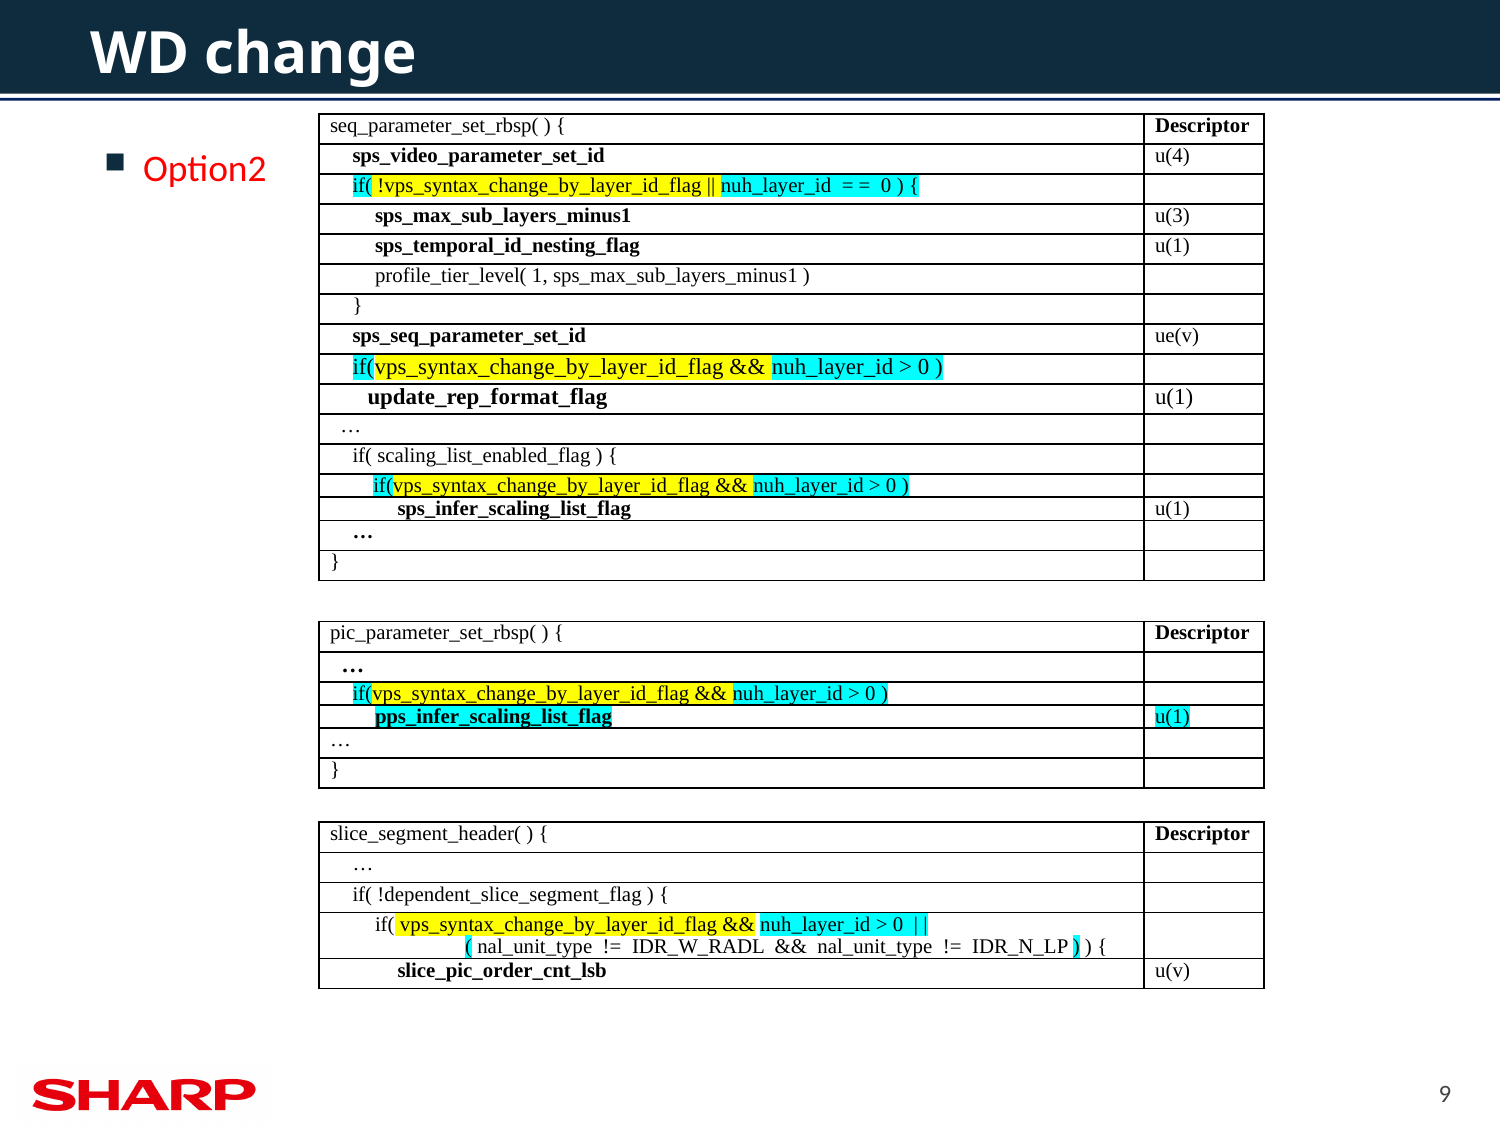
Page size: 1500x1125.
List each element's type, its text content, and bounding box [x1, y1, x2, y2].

table_cell } [320, 551, 1143, 580]
table_cell [1145, 265, 1263, 293]
table_header pic_parameter_set_rbsp( ) { [320, 622, 1143, 651]
table_cell u(v) [1145, 959, 1263, 988]
table_header seq_parameter_set_rbsp( ) { [320, 115, 1143, 143]
table_cell u(1) [1145, 498, 1263, 520]
table_header Descriptor [1145, 115, 1263, 143]
table_cell sps_infer_scaling_list_flag [320, 498, 1143, 520]
table_cell [1145, 521, 1263, 550]
table_cell update_rep_format_flag [320, 385, 1143, 413]
table_cell [1145, 415, 1263, 443]
table_cell } [320, 295, 1143, 323]
table_cell ue(v) [1145, 325, 1263, 353]
table_cell if(vps_syntax_change_by_layer_id_flag && nuh_layer_id > 0 ) [320, 683, 1143, 704]
table_cell if( scaling_list_enabled_flag ) { [320, 445, 1143, 473]
table_cell [1145, 913, 1263, 958]
table_cell sps_seq_parameter_set_id [320, 325, 1143, 353]
table_cell [1145, 883, 1263, 912]
table_cell [1145, 475, 1263, 496]
table_cell sps_max_sub_layers_minus1 [320, 205, 1143, 233]
table_cell if(vps_syntax_change_by_layer_id_flag && nuh_layer_id > 0 ) [320, 475, 1143, 496]
table_header Descriptor [1145, 823, 1263, 852]
table_cell [1145, 683, 1263, 704]
picture [17, 1064, 271, 1125]
title WD change [74, 75, 1426, 85]
table_cell u(1) [1145, 235, 1263, 263]
table_cell … [320, 729, 1143, 757]
table_cell … [320, 415, 1143, 443]
table_cell [1145, 355, 1263, 383]
table_header slice_segment_header( ) { [320, 823, 1143, 852]
table_cell … [320, 853, 1143, 882]
table_cell if( vps_syntax_change_by_layer_id_flag && nuh_layer_id > 0 | | ( nal_unit_type != IDR_W_RADL && nal_unit_type != IDR_N_LP ) ) { [320, 913, 1143, 958]
table_cell sps_temporal_id_nesting_flag [320, 235, 1143, 263]
table_cell pps_infer_scaling_list_flag [320, 706, 1143, 727]
table_cell [1145, 551, 1263, 580]
table_cell [1145, 295, 1263, 323]
table_cell sps_video_parameter_set_id [320, 145, 1143, 173]
table_cell if( !vps_syntax_change_by_layer_id_flag || nuh_layer_id = = 0 ) { [320, 175, 1143, 203]
table_cell u(1) [1145, 385, 1263, 413]
table_cell u(1) [1145, 706, 1263, 727]
table_cell if( !dependent_slice_segment_flag ) { [320, 883, 1143, 912]
table_cell [1145, 853, 1263, 882]
table_cell … [320, 521, 1143, 550]
table_cell profile_tier_level( 1, sps_max_sub_layers_minus1 ) [320, 265, 1143, 293]
slide_number 9 [1345, 1062, 1467, 1108]
table_cell [1145, 445, 1263, 473]
table_cell [1145, 759, 1263, 787]
table_cell [1145, 729, 1263, 757]
table_header Descriptor [1145, 622, 1263, 651]
table_cell u(3) [1145, 205, 1263, 233]
table_cell } [320, 759, 1143, 787]
table_cell … [320, 653, 1143, 681]
table_cell if(vps_syntax_change_by_layer_id_flag && nuh_layer_id > 0 ) [320, 355, 1143, 383]
text_box [0, 0, 1500, 75]
table_cell [1145, 653, 1263, 681]
table_cell [1145, 175, 1263, 203]
list Option2 [74, 128, 1426, 1051]
table_cell u(4) [1145, 145, 1263, 173]
table_cell slice_pic_order_cnt_lsb [320, 959, 1143, 988]
